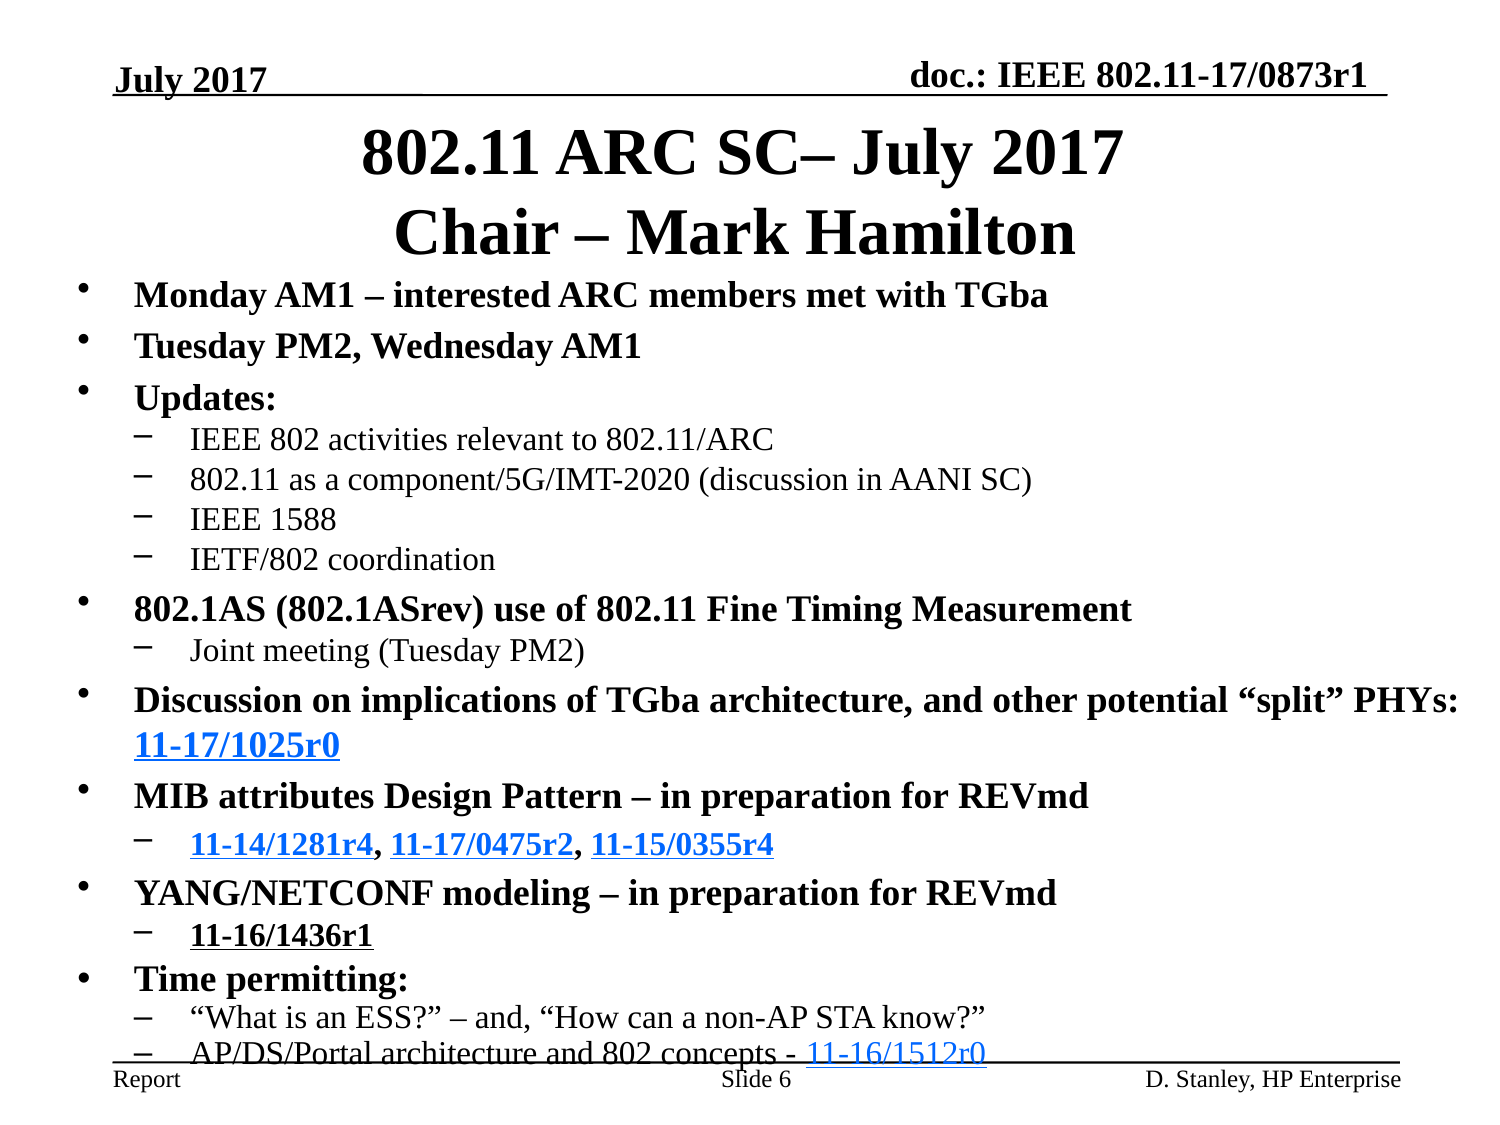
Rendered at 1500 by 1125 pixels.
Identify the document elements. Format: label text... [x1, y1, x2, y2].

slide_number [114, 54, 274, 100]
footer D. Stanley, HP Enterprise [1110, 1062, 1402, 1093]
title 802.11 ARC SC– July 2017 Chair – Mark Hamilton [12, 137, 1475, 238]
list Monday AM1 – interested ARC members met with TGba Tuesday PM2, Wednesday AM1 Updates: IEEE 802 activities relevant to 802.11/ARC 802.11 as a component/5G/IMT-2020 (discussion in AANI SC) IEEE 1588 IETF/802 coordination 802.1AS (802.1ASrev) use of 802.11 Fine Timing Measurement Joint meeting (Tuesday PM2) Discussion on implications of TGba architecture, and other potential “split” PHYs: 11-17/1025r0 MIB attributes Design Pattern – in preparation for REVmd 11-14/1281r4, 11-17/0475r2, 11-15/0355r4 YANG/NETCONF modeling – in preparation for REVmd 11-16/1436r1 Time permitting: “What is an ESS?” – and, “How can a non-AP STA know?” AP/DS/Portal architecture and 802 concepts - 11-16/1512r0 [62, 262, 1488, 1075]
slide_number Slide 6 [712, 1062, 800, 1093]
